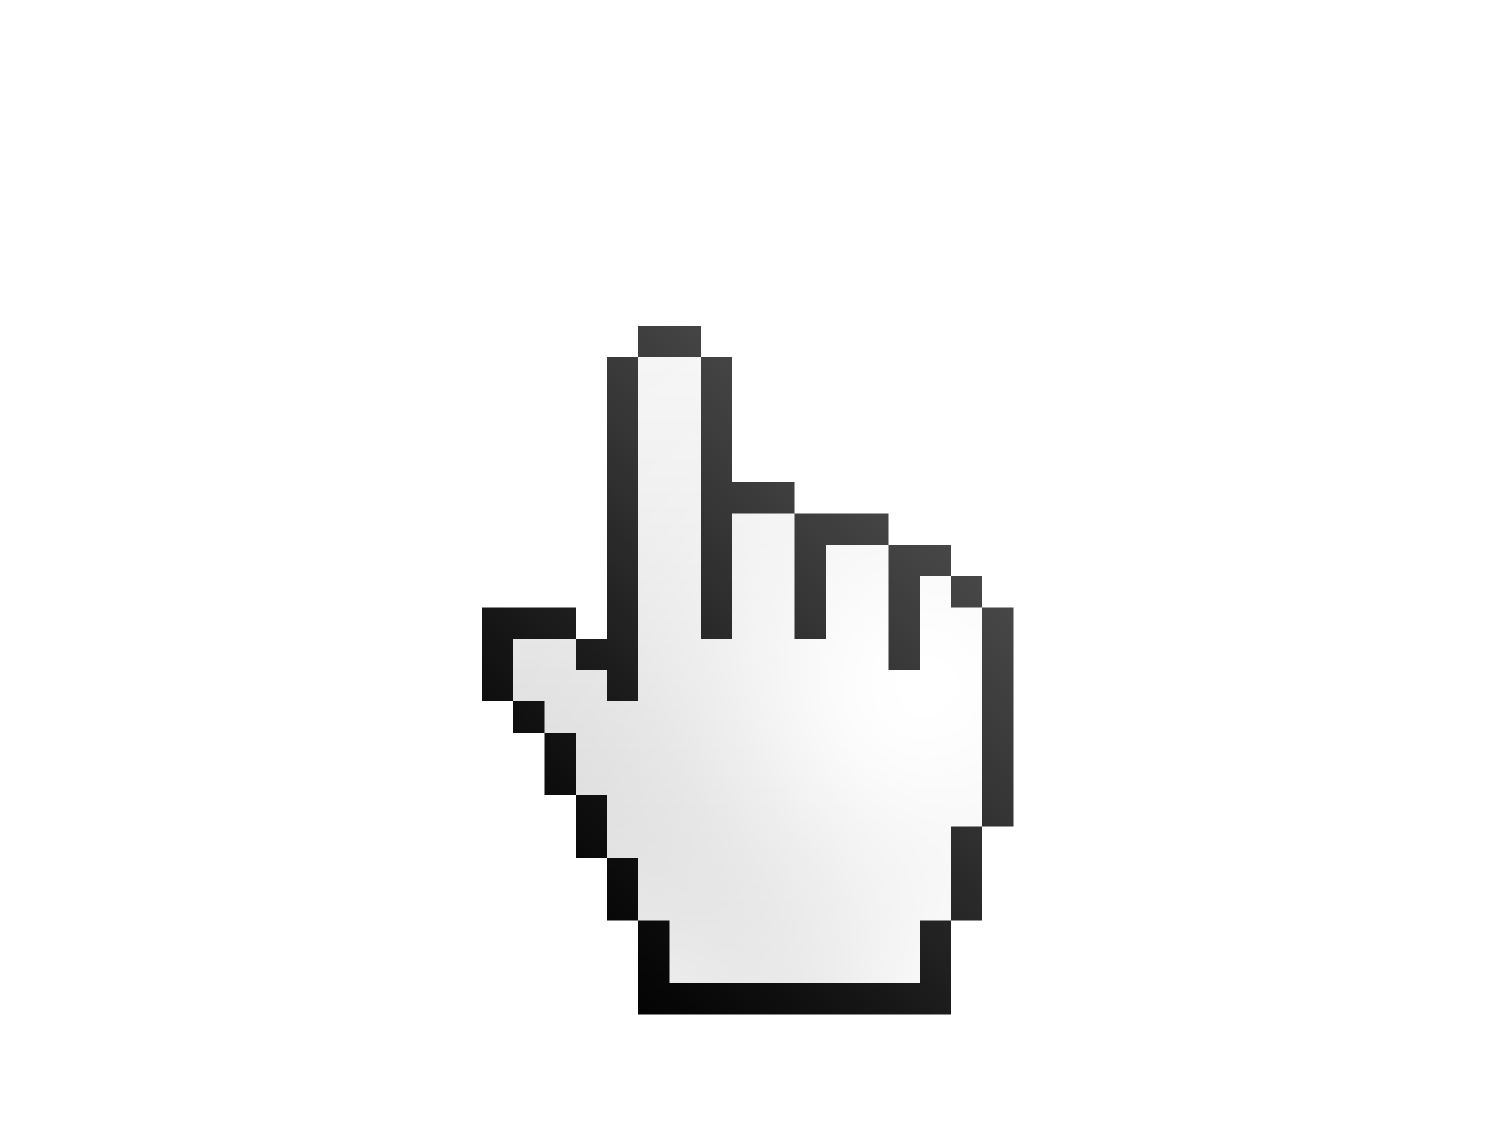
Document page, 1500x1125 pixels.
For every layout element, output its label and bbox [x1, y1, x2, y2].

picture [262, 284, 1238, 1066]
